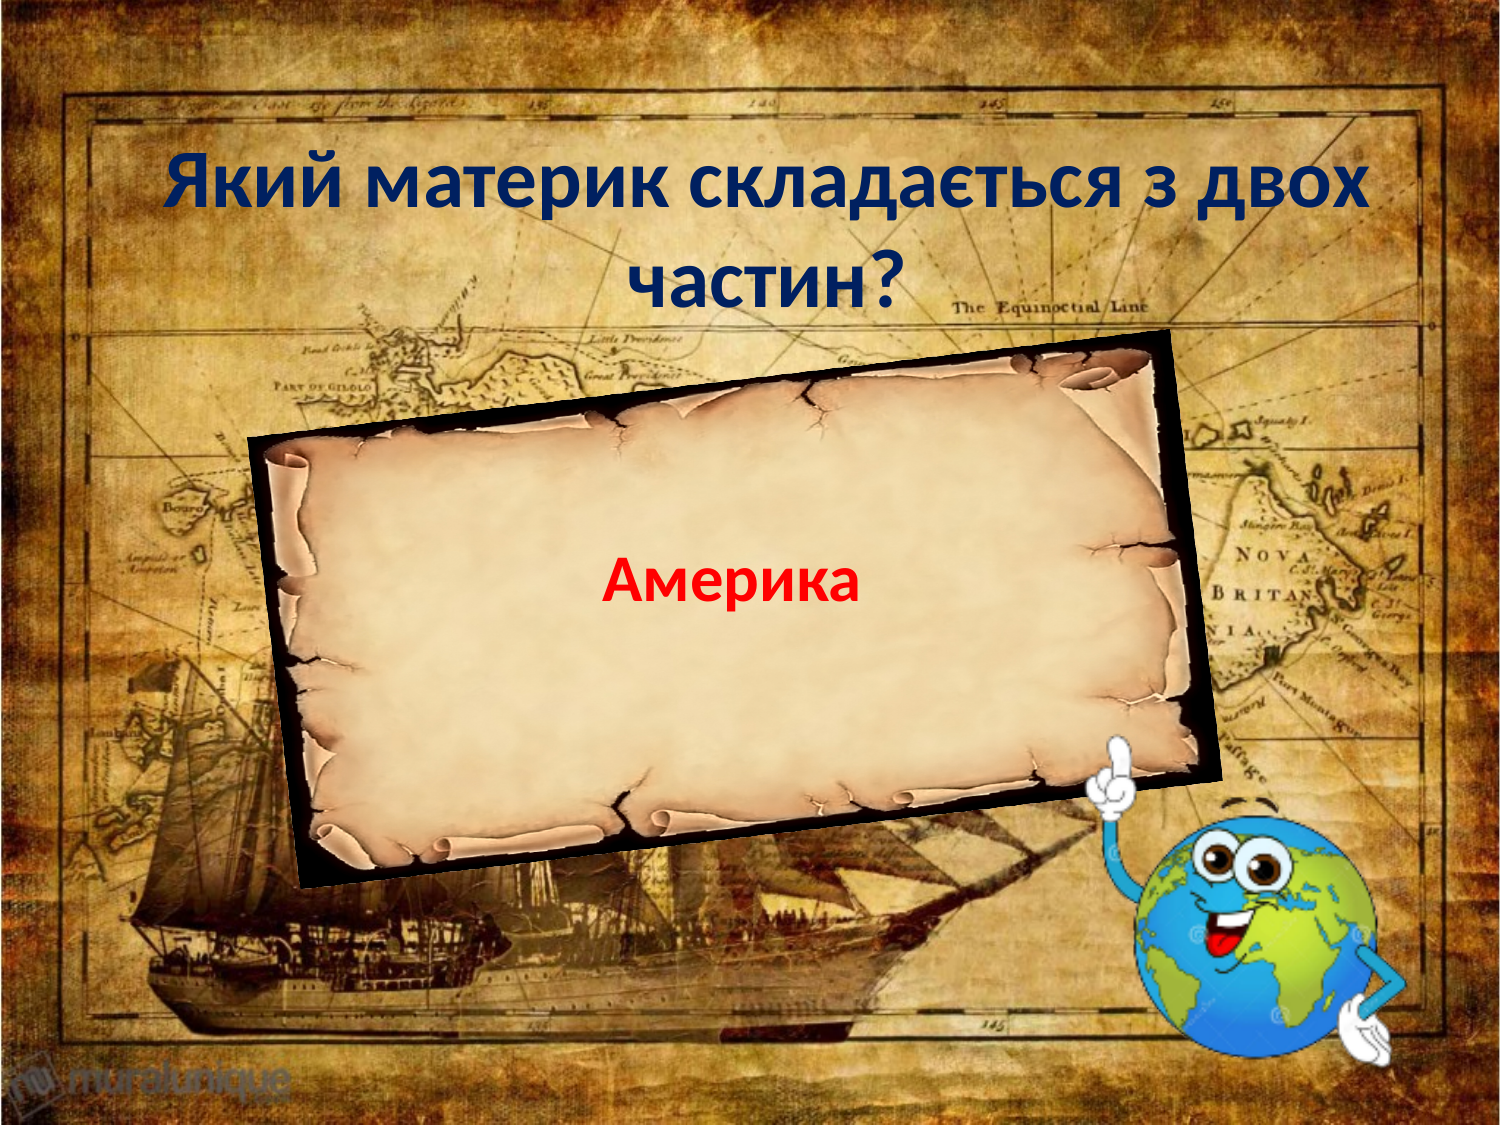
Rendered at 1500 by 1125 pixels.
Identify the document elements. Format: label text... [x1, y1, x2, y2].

text_box Який материк складається з двох частин? [35, 117, 1500, 332]
picture [0, 0, 1500, 1125]
